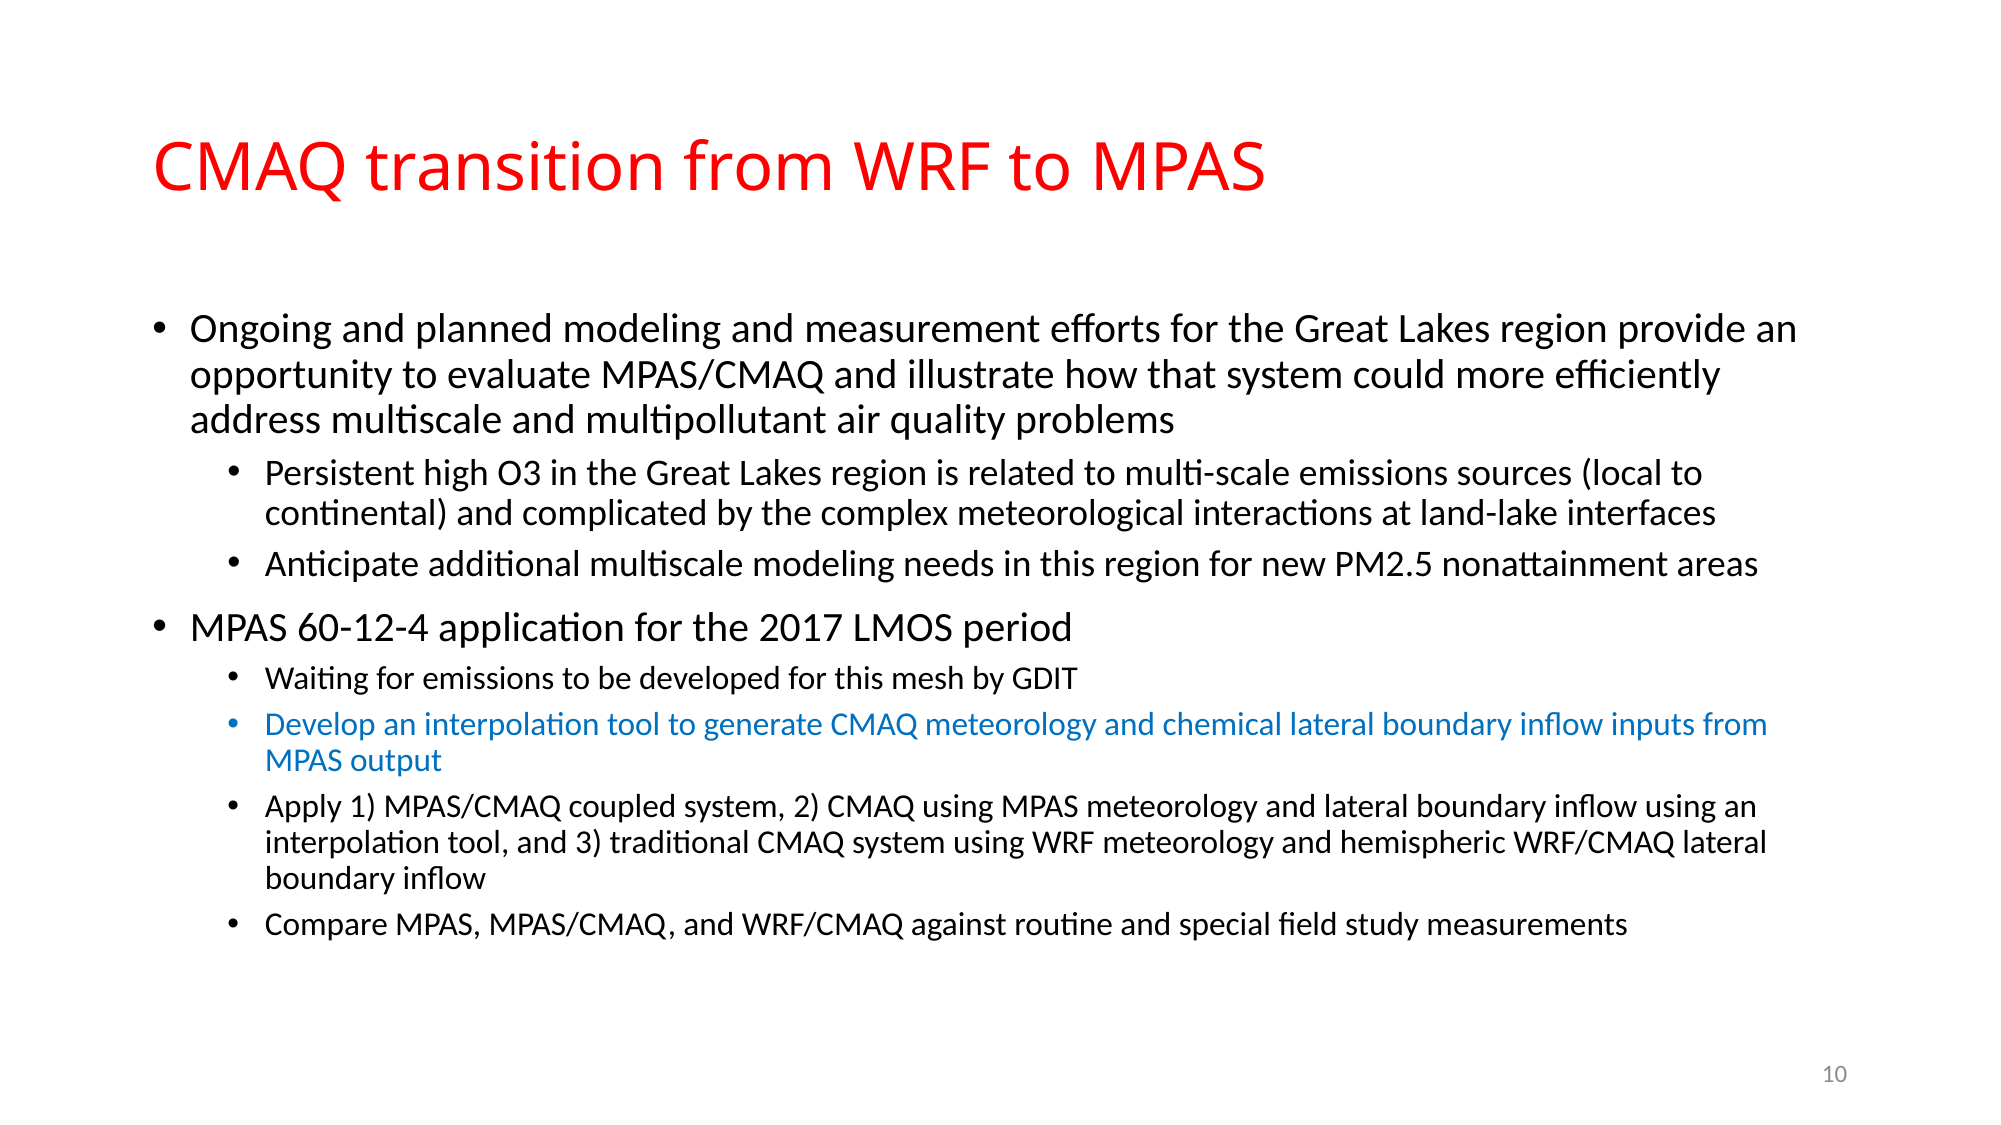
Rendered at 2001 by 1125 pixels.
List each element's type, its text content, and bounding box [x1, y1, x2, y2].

slide_number 10 [1412, 1042, 1863, 1103]
list Ongoing and planned modeling and measurement efforts for the Great Lakes region provide an opportunity to evaluate MPAS/CMAQ and illustrate how that system could more efficiently address multiscale and multipollutant air quality problems Persistent high O3 in the Great Lakes region is related to multi-scale emissions sources (local to continental) and complicated by the complex meteorological interactions at land-lake interfaces Anticipate additional multiscale modeling needs in this region for new PM2.5 nonattainment areas MPAS 60-12-4 application for the 2017 LMOS period Waiting for emissions to be developed for this mesh by GDIT Develop an interpolation tool to generate CMAQ meteorology and chemical lateral boundary inflow inputs from MPAS output Apply 1) MPAS/CMAQ coupled system, 2) CMAQ using MPAS meteorology and lateral boundary inflow using an interpolation tool, and 3) traditional CMAQ system using WRF meteorology and hemispheric WRF/CMAQ lateral boundary inflow Compare MPAS, MPAS/CMAQ, and WRF/CMAQ against routine and special field study measurements [137, 299, 1863, 1066]
title CMAQ transition from WRF to MPAS [137, 59, 1863, 278]
